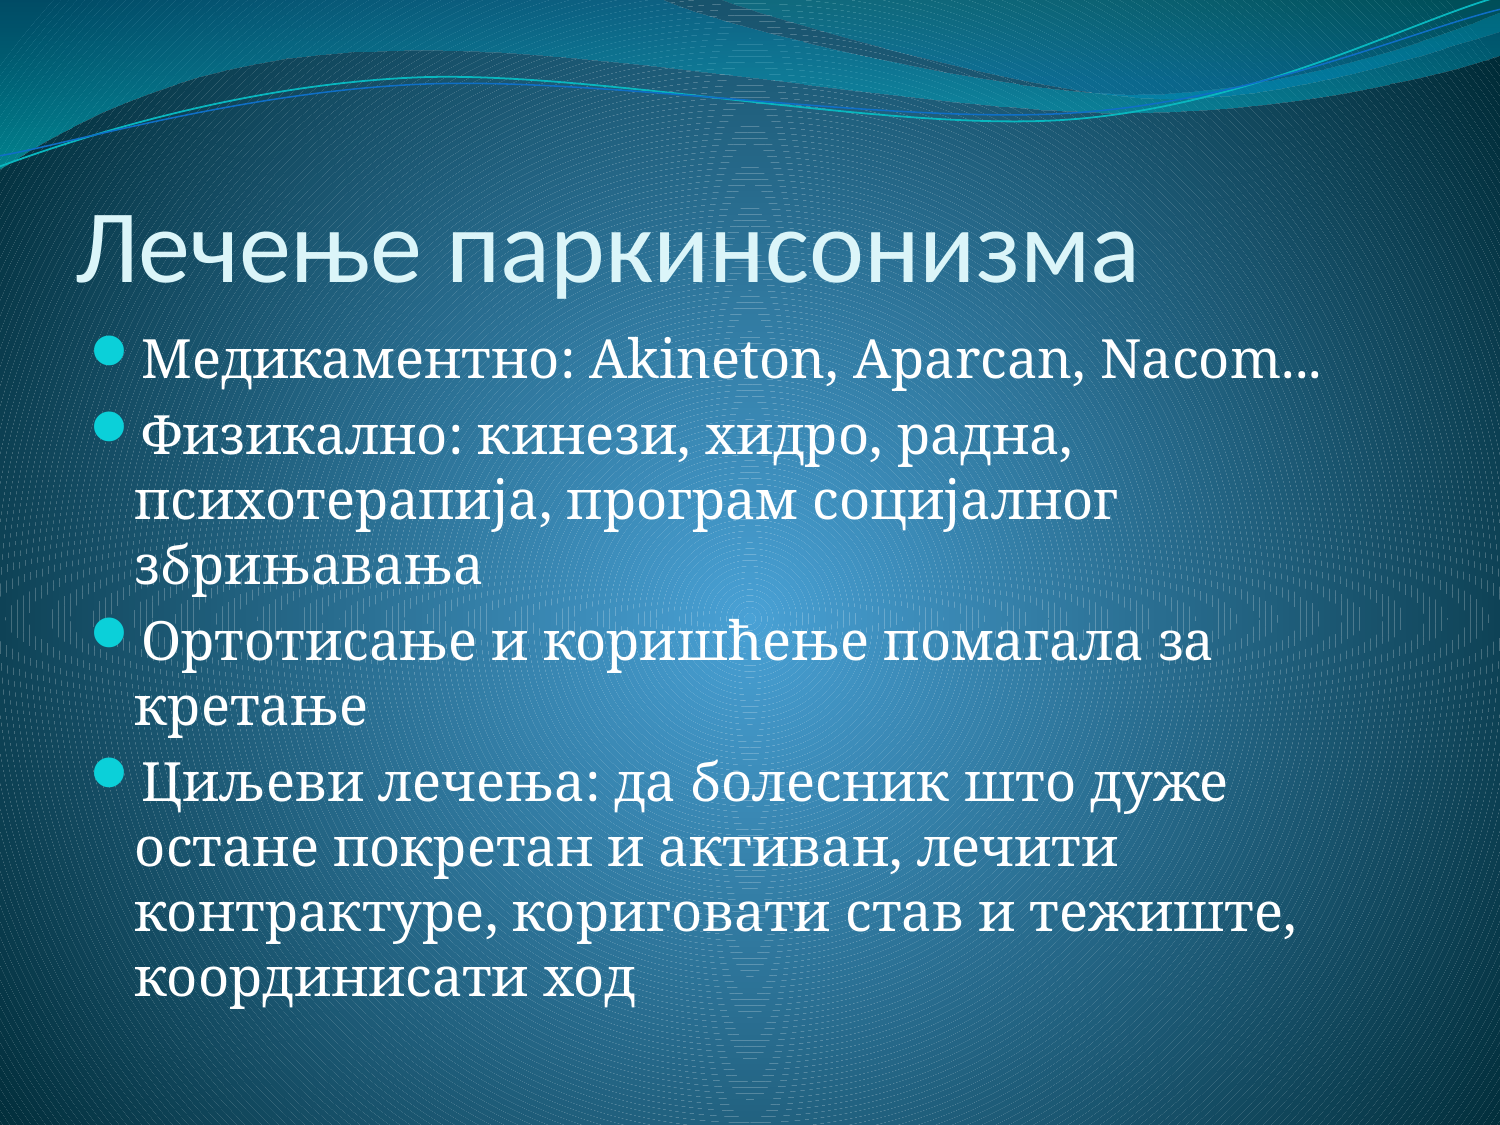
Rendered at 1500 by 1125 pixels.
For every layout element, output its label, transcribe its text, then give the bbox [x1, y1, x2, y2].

title Лечење паркинсонизма [75, 115, 1425, 303]
list Медикаментно: Аkineton, Аparcan, Nacom... Физикално: кинези, хидро, радна, психотерапија, програм социјалног збрињавања Ортотисање и коришћење помагала за кретање Циљеви лечења: да болесник што дуже остане покретан и активан, лечити контрактуре, кориговати став и тежиште, координисати ход [75, 317, 1425, 1038]
